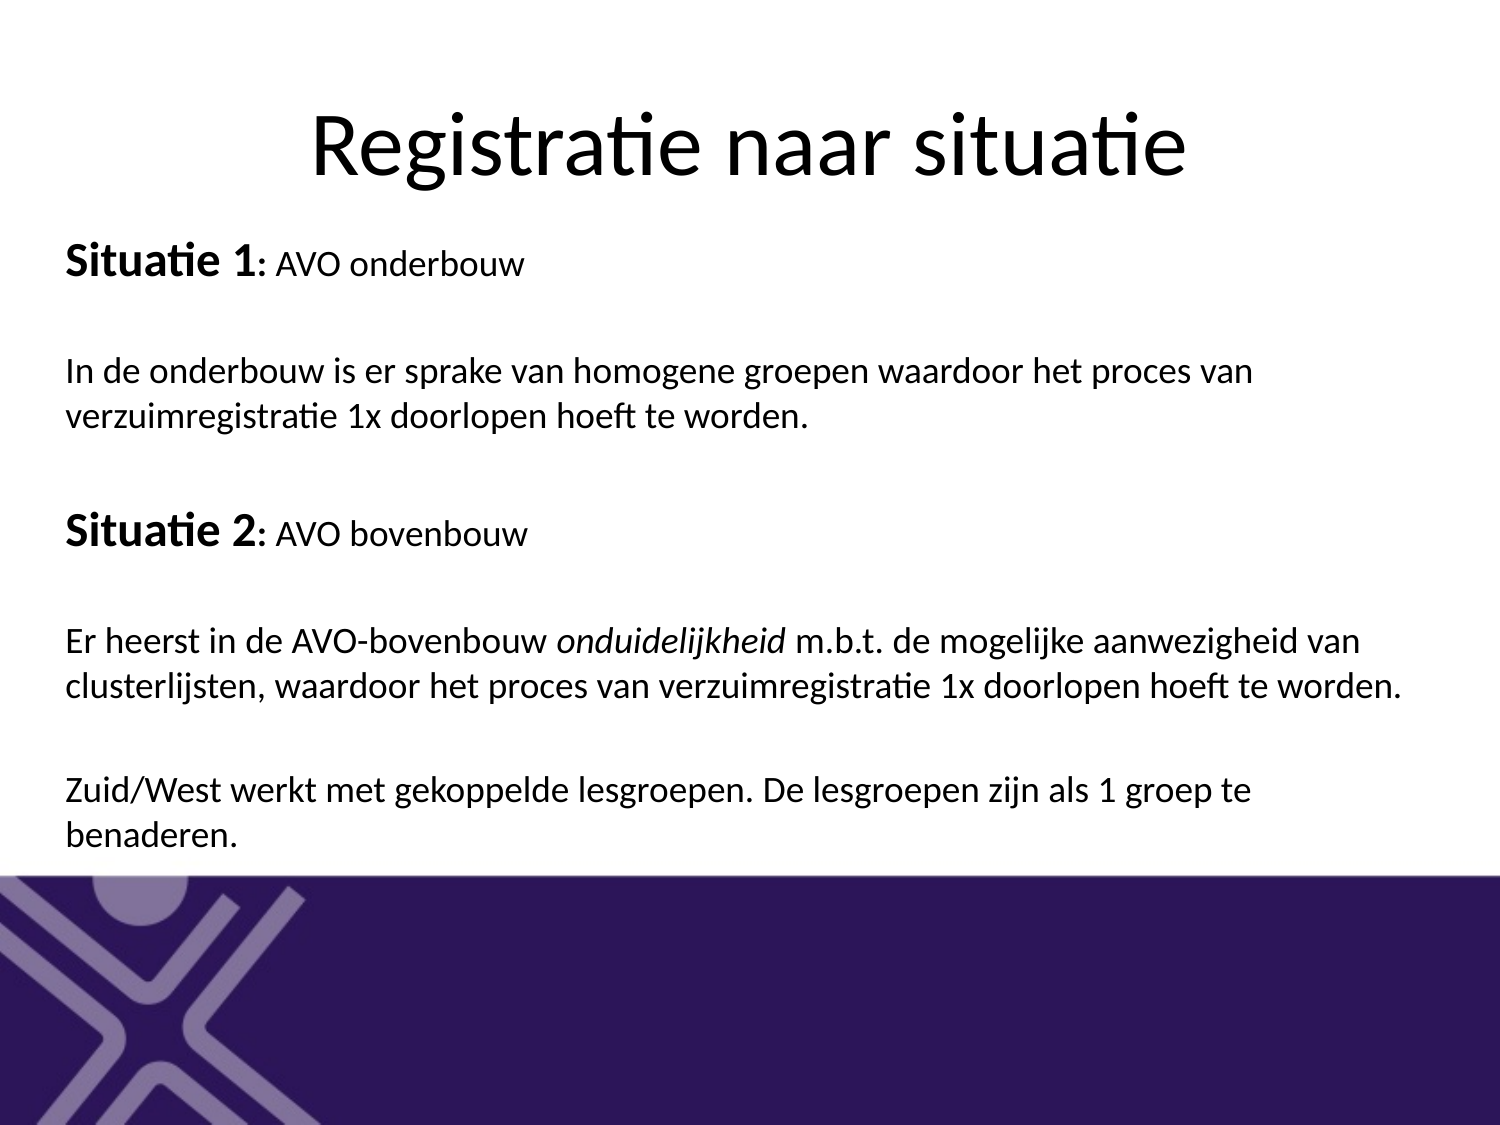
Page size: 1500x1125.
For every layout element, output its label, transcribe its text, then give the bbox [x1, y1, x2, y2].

picture [0, 0, 1500, 1125]
list Situatie 1: AVO onderbouw In de onderbouw is er sprake van homogene groepen waardoor het proces van verzuimregistratie 1x doorlopen hoeft te worden. Situatie 2: AVO bovenbouw Er heerst in de AVO-bovenbouw onduidelijkheid m.b.t. de mogelijke aanwezigheid van clusterlijsten, waardoor het proces van verzuimregistratie 1x doorlopen hoeft te worden. Zuid/West werkt met gekoppelde lesgroepen. De lesgroepen zijn als 1 groep te benaderen. [50, 220, 1425, 878]
title Registratie naar situatie [75, 45, 1425, 220]
